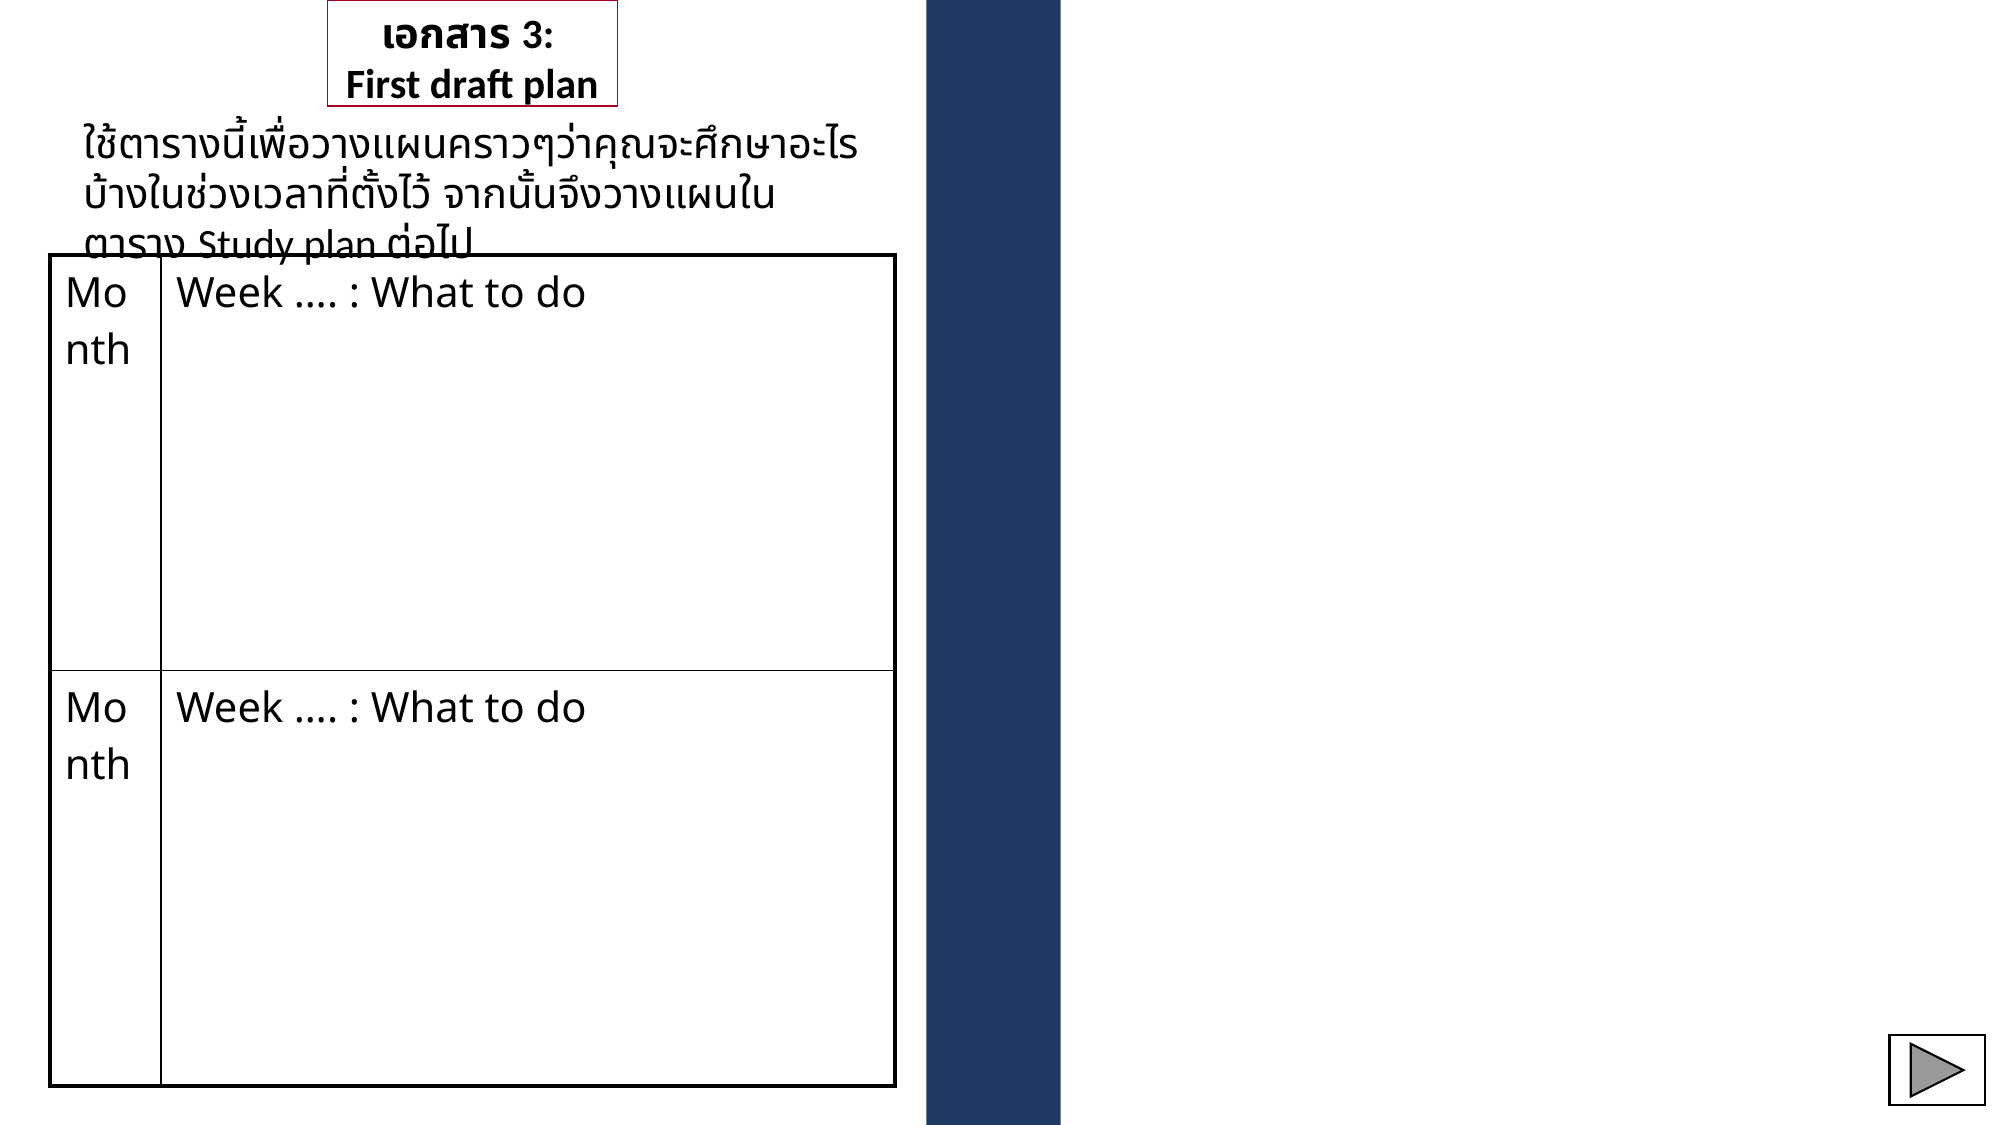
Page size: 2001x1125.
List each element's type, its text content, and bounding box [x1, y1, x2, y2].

text_box [1888, 1034, 1986, 1106]
text_box เอกสาร 3: First draft plan [327, 0, 618, 107]
table_cell Month [52, 671, 160, 1084]
table_header Week …. : What to do [162, 257, 893, 670]
table_cell Week …. : What to do [162, 671, 893, 1084]
text_box ใช้ตารางนี้เพื่อวางแผนคราวๆว่าคุณจะศึกษาอะไรบ้างในช่วงเวลาที่ตั้งไว้ จากนั้นจึงวางแผนในตาราง Study plan ต่อไป [69, 109, 876, 253]
text_box [925, 0, 1062, 1125]
table_header Month [52, 257, 160, 670]
